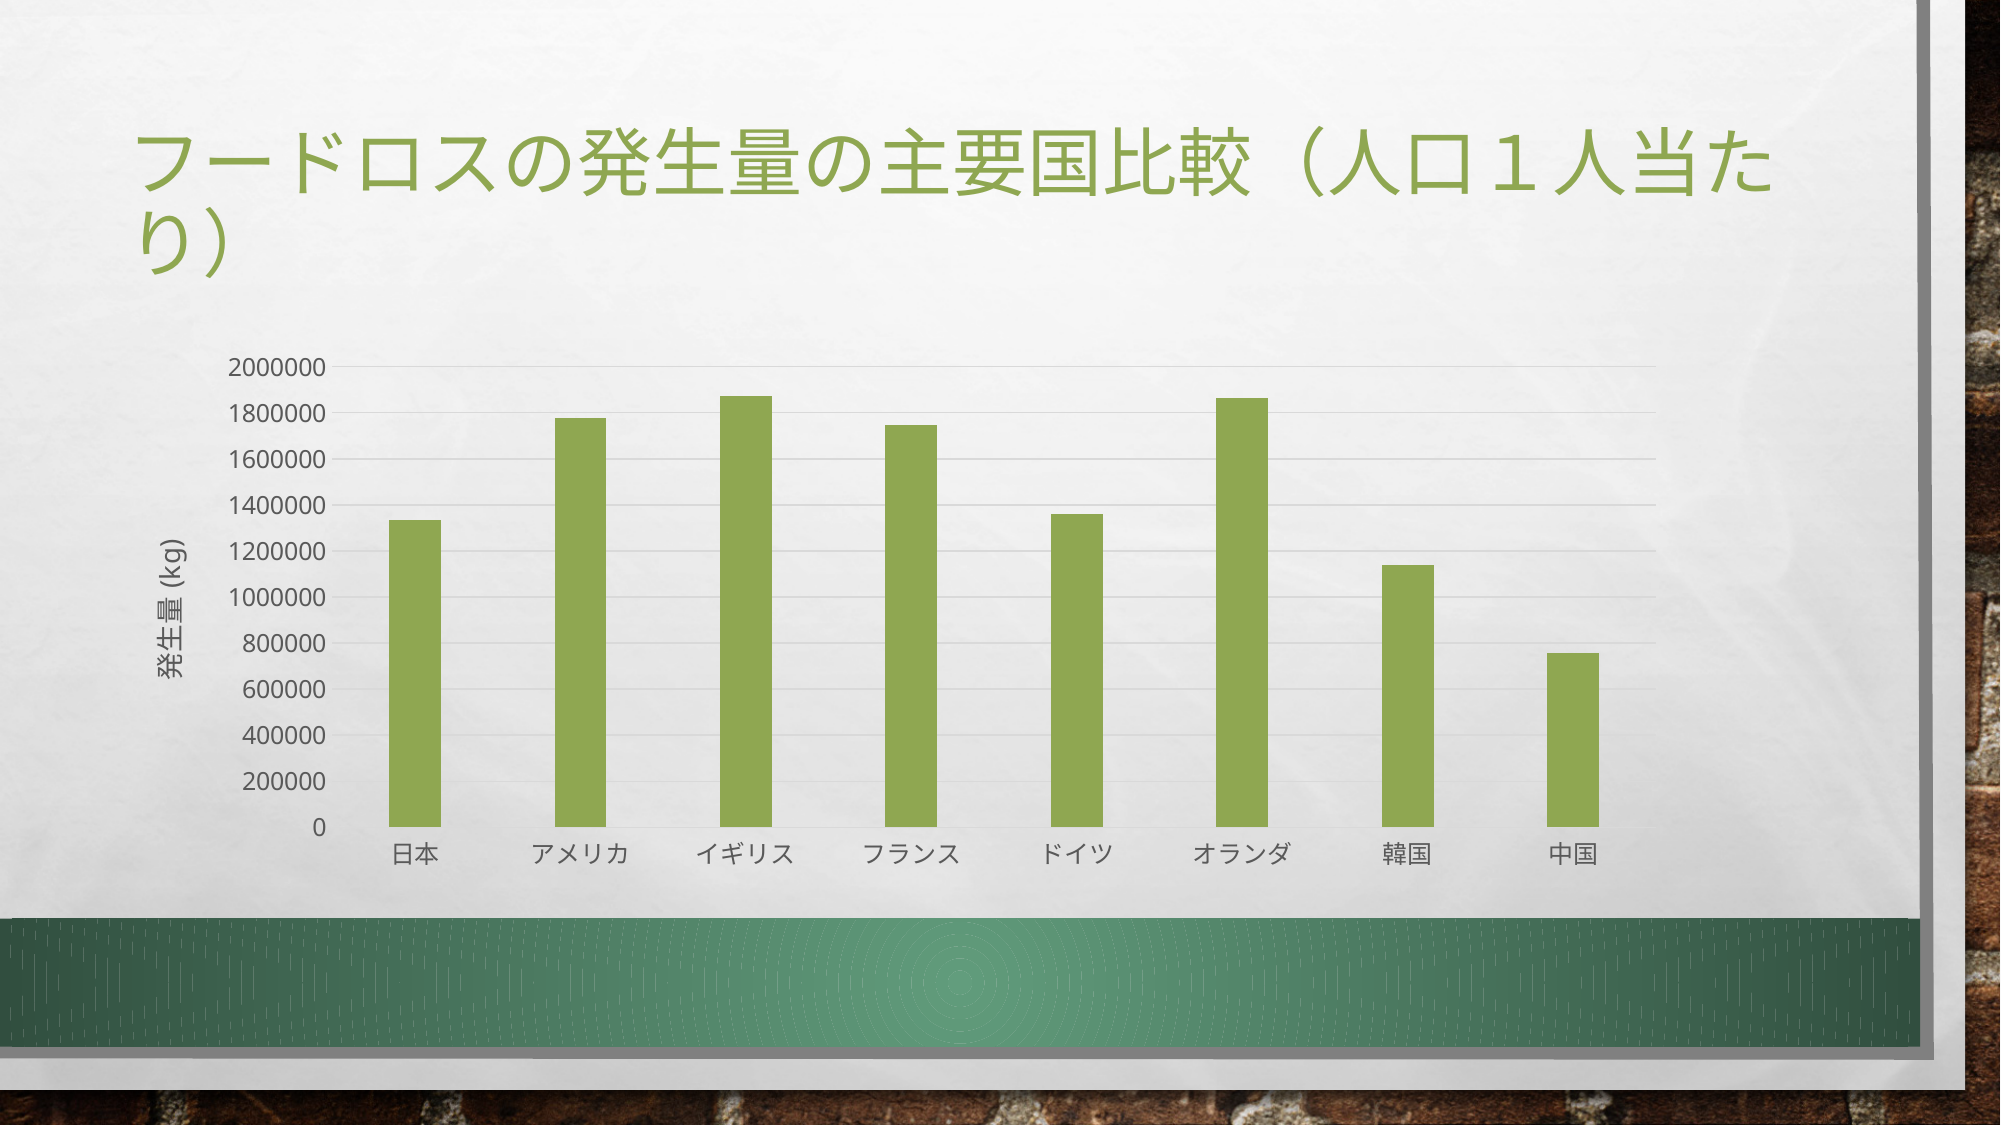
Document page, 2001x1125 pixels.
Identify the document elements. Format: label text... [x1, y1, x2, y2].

title フードロスの発生量の主要国比較（人口１人当たり） [112, 112, 1818, 302]
chart [112, 338, 1688, 883]
picture [0, 0, 2000, 1125]
